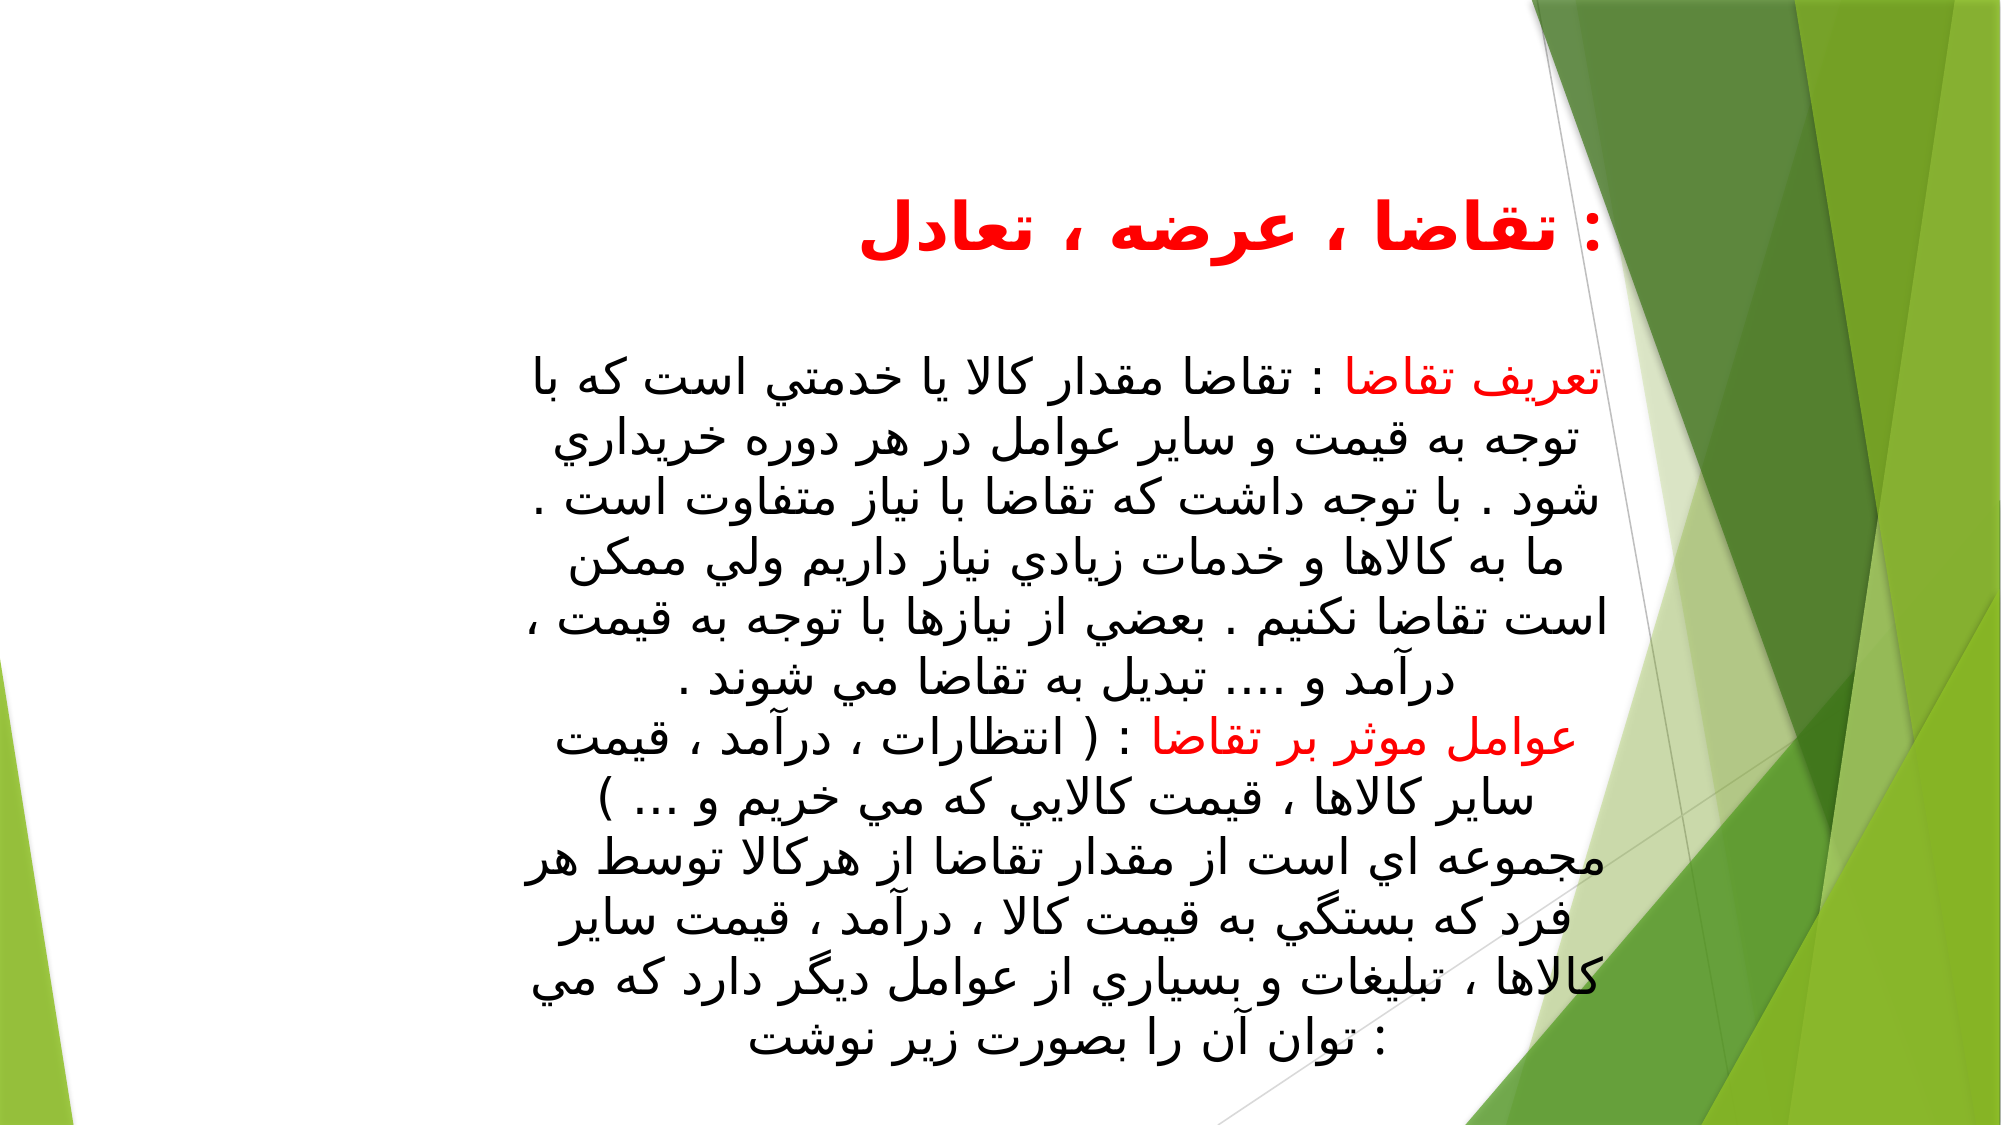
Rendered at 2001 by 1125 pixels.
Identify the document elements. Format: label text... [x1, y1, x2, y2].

text_box تقاضا ، عرضه ، تعادل : تعريف تقاضا : تقاضا مقدار كالا يا خدمتي است كه با توجه به قيمت و ساير عوامل در هر دوره خريداري شود . با توجه داشت كه تقاضا با نياز متفاوت است . ما به كالاها و خدمات زيادي نياز داريم ولي ممكن است تقاضا نكنيم . بعضي از نيازها با توجه به قيمت ، درآمد و .... تبديل به تقاضا مي شوند . عوامل موثر بر تقاضا : ( انتظارات ، درآمد ، قيمت ساير كالاها ، قيمت كالايي كه مي خريم و ... ) مجموعه اي است از مقدار تقاضا از هركالا توسط هر فرد كه بستگي به قيمت كالا ، درآمد ، قيمت ساير كالاها ، تبليغات و بسياري از عوامل ديگر دارد كه مي توان آن را بصورت زير نوشت : [499, 176, 1635, 1125]
